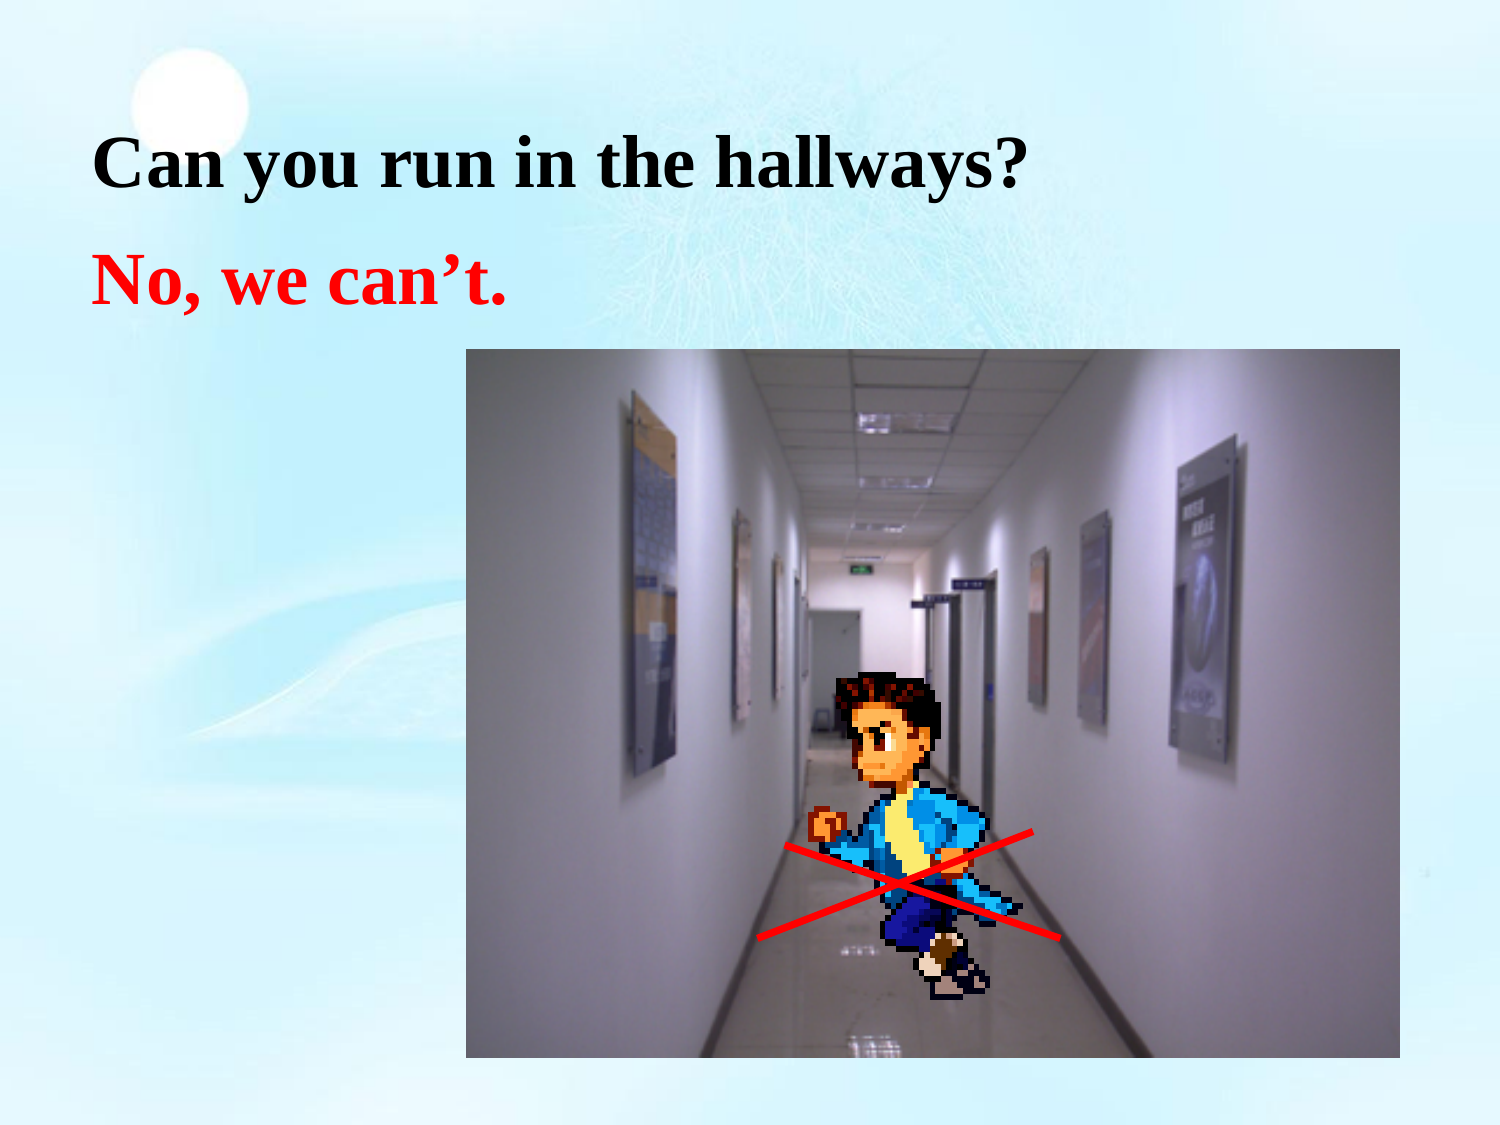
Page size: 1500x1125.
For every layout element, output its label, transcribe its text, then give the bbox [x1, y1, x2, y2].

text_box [466, 349, 1400, 1058]
picture [0, 0, 1500, 1125]
list Can you run in the hallways? No, we can’t. [76, 78, 1095, 350]
